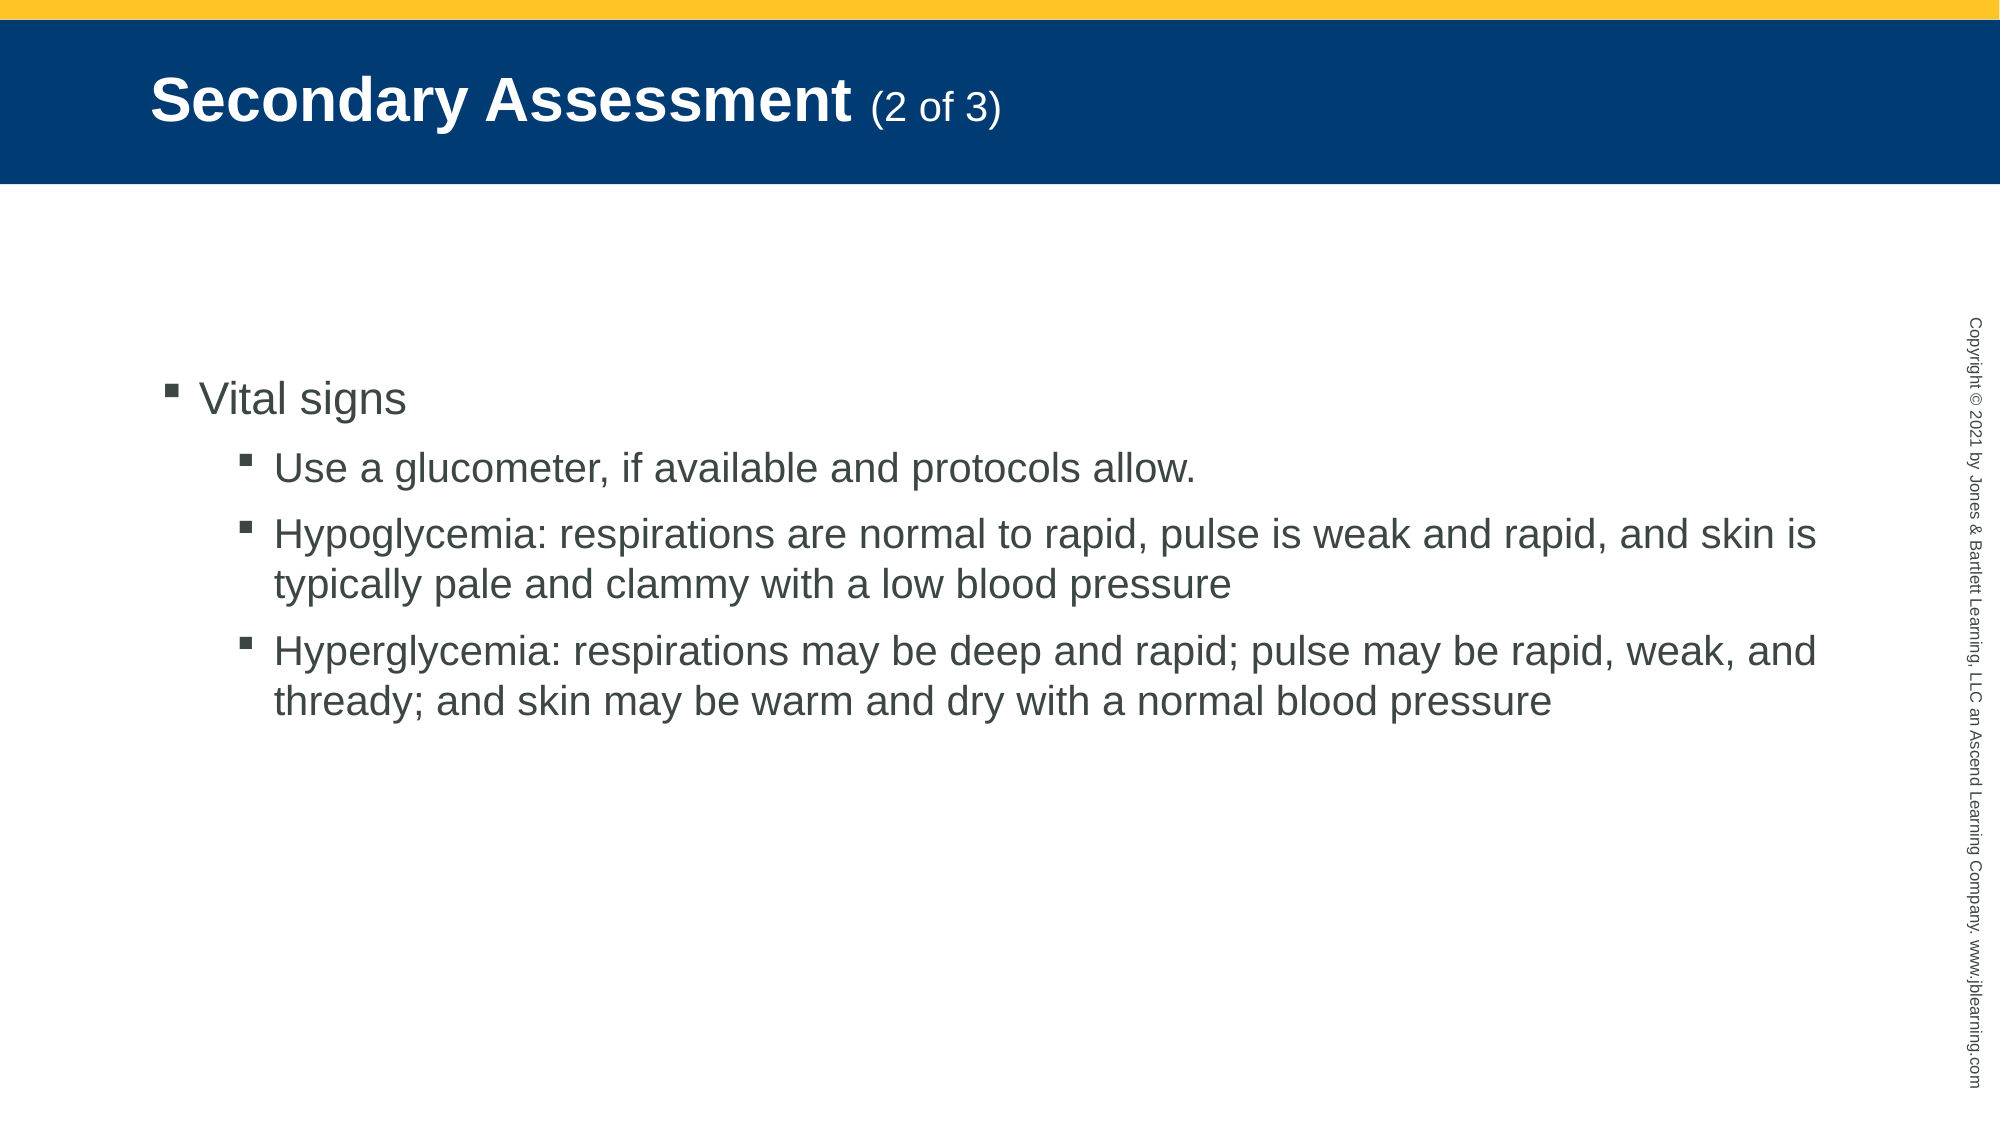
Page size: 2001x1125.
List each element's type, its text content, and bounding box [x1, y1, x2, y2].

list Vital signs Use a glucometer, if available and protocols allow. Hypoglycemia: respirations are normal to rapid, pulse is weak and rapid, and skin is typically pale and clammy with a low blood pressure Hyperglycemia: respirations may be deep and rapid; pulse may be rapid, weak, and thready; and skin may be warm and dry with a normal blood pressure [146, 361, 1859, 1016]
title Secondary Assessment (2 of 3) [0, 19, 2000, 185]
